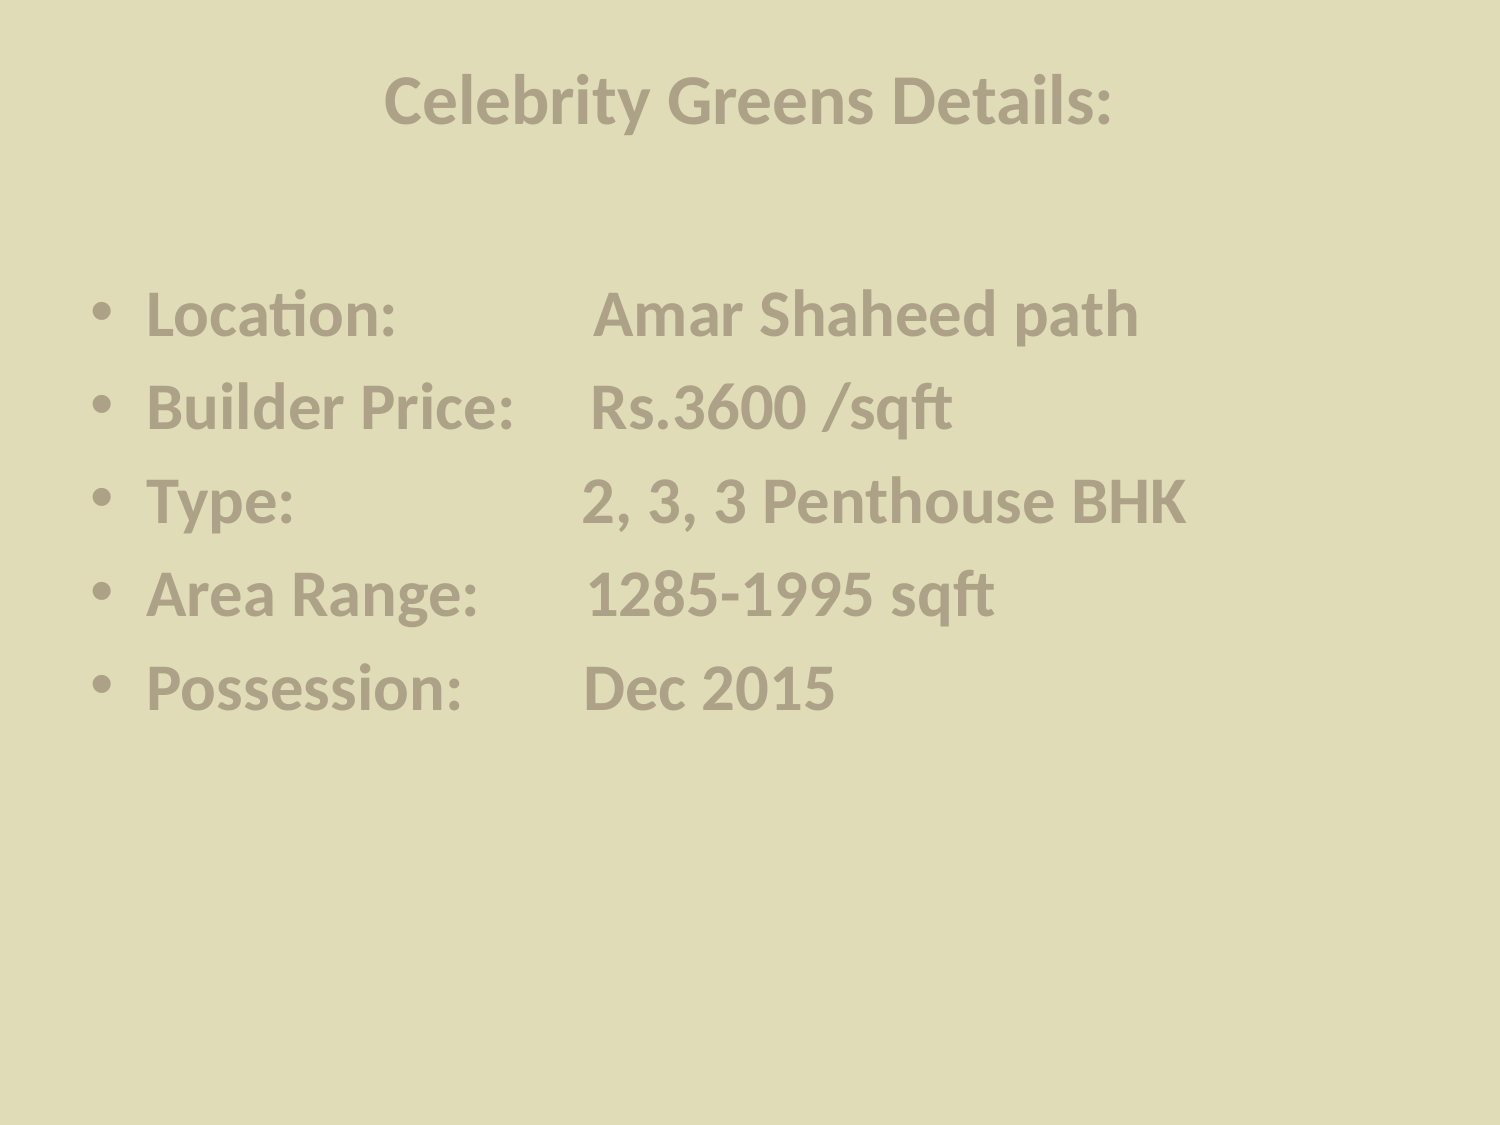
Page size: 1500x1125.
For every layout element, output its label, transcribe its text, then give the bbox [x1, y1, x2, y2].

title Celebrity Greens Details: [75, 45, 1425, 233]
list Location: Amar Shaheed path Builder Price: Rs.3600 /sqft Type: 2, 3, 3 Penthouse BHK Area Range: 1285-1995 sqft Possession: Dec 2015 [75, 262, 1425, 1005]
